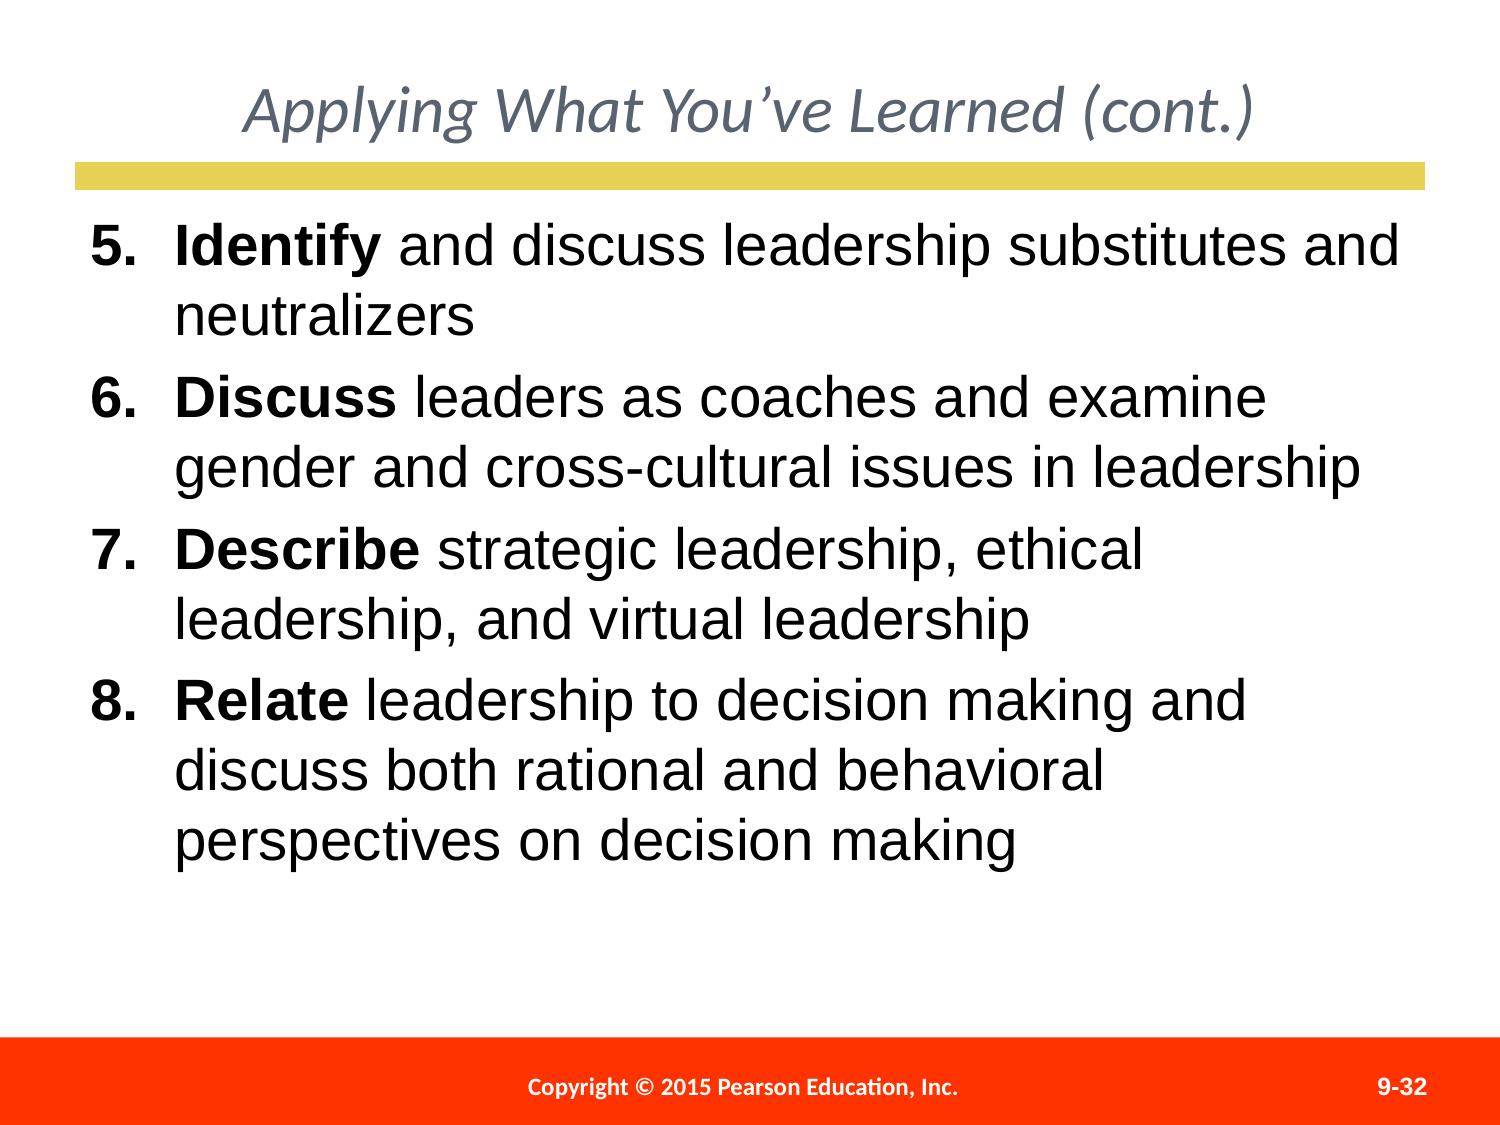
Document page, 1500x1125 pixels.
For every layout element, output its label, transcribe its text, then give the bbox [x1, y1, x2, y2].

list Identify and discuss leadership substitutes and neutralizers Discuss leaders as coaches and examine gender and cross-cultural issues in leadership Describe strategic leadership, ethical leadership, and virtual leadership Relate leadership to decision making and discuss both rational and behavioral perspectives on decision making [74, 199, 1426, 1006]
title Applying What You’ve Learned (cont.) [74, 12, 1426, 199]
